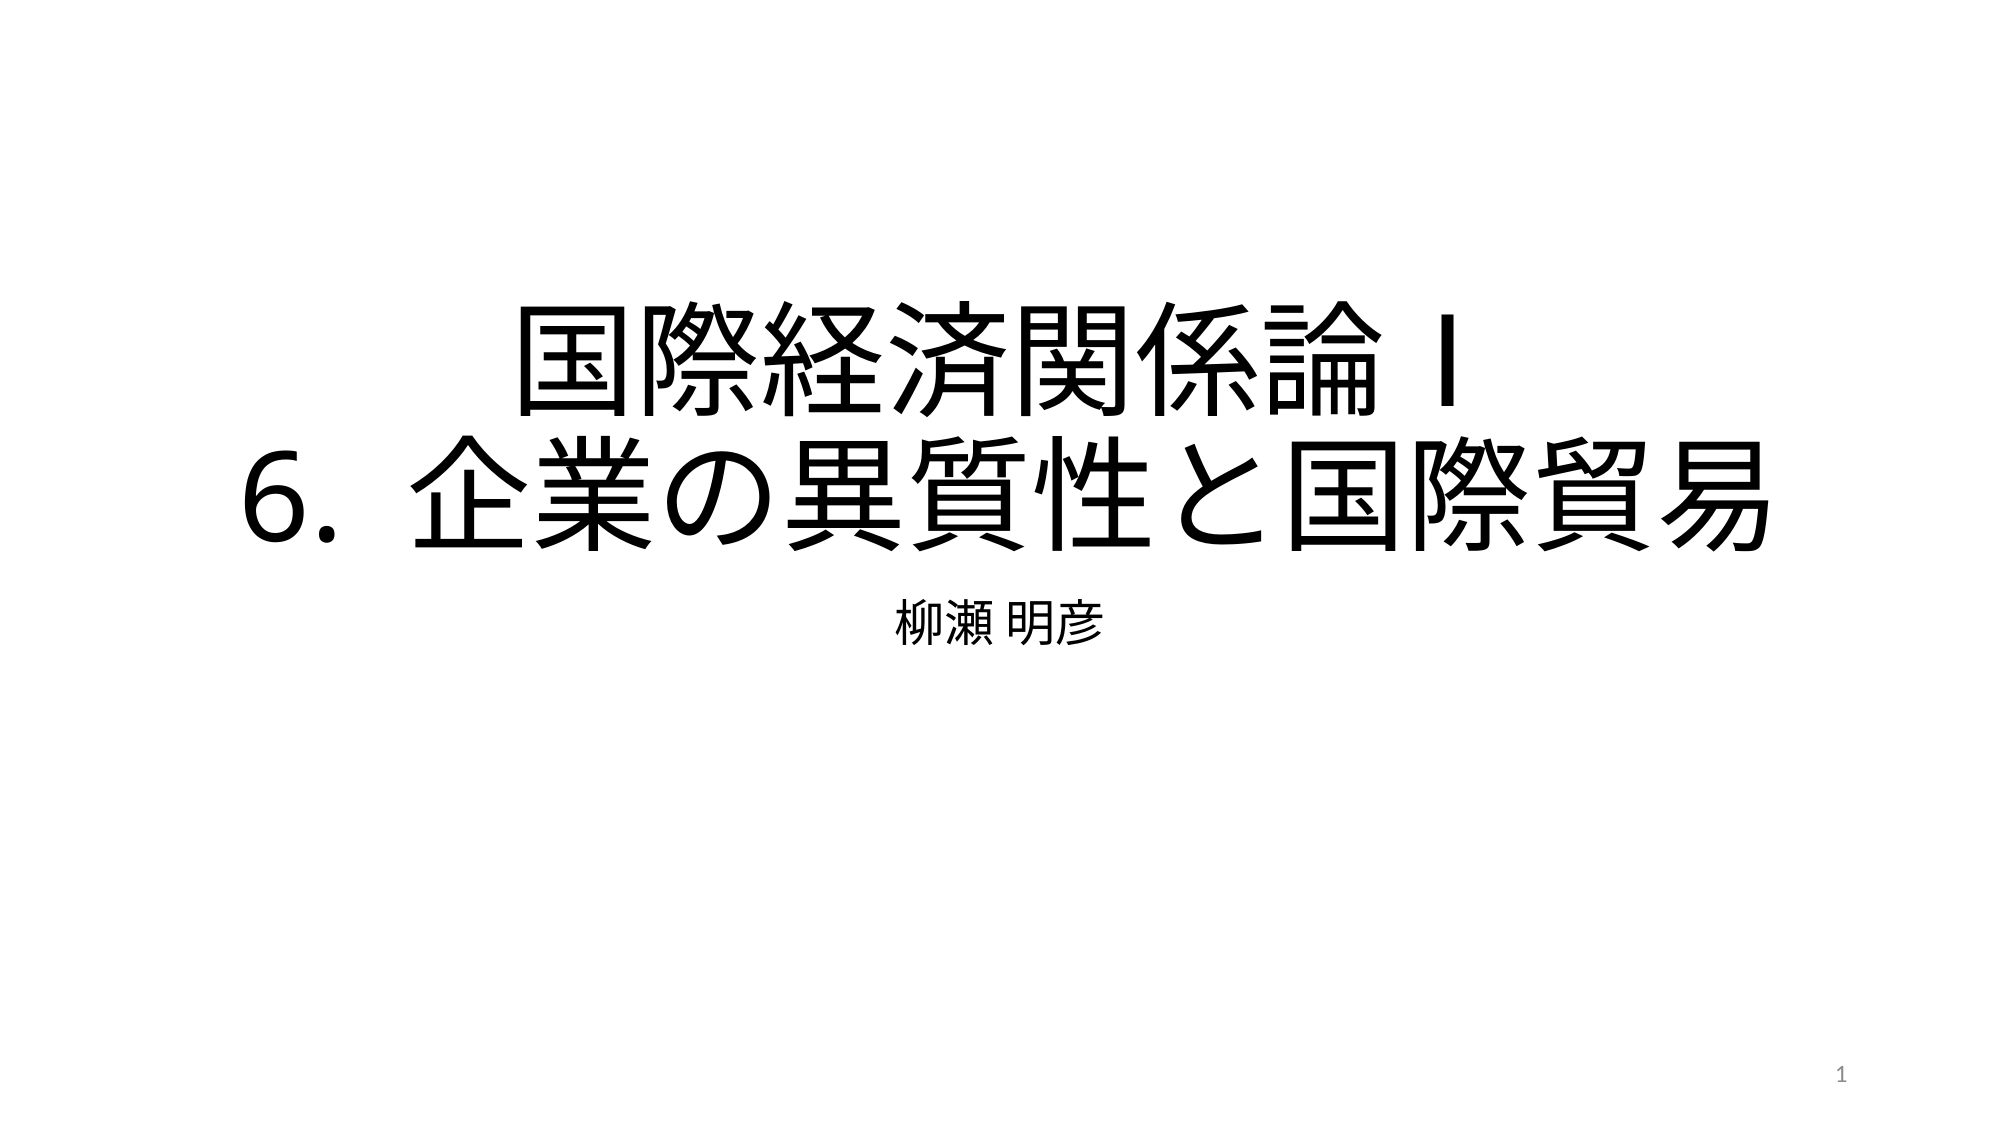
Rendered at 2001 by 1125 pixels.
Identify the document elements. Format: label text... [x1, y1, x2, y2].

title 国際経済関係論Ⅰ 6. 企業の異質性と国際貿易 [122, 184, 1898, 576]
slide_number 1 [1412, 1042, 1863, 1103]
subtitle 柳瀬 明彦 [249, 590, 1750, 863]
